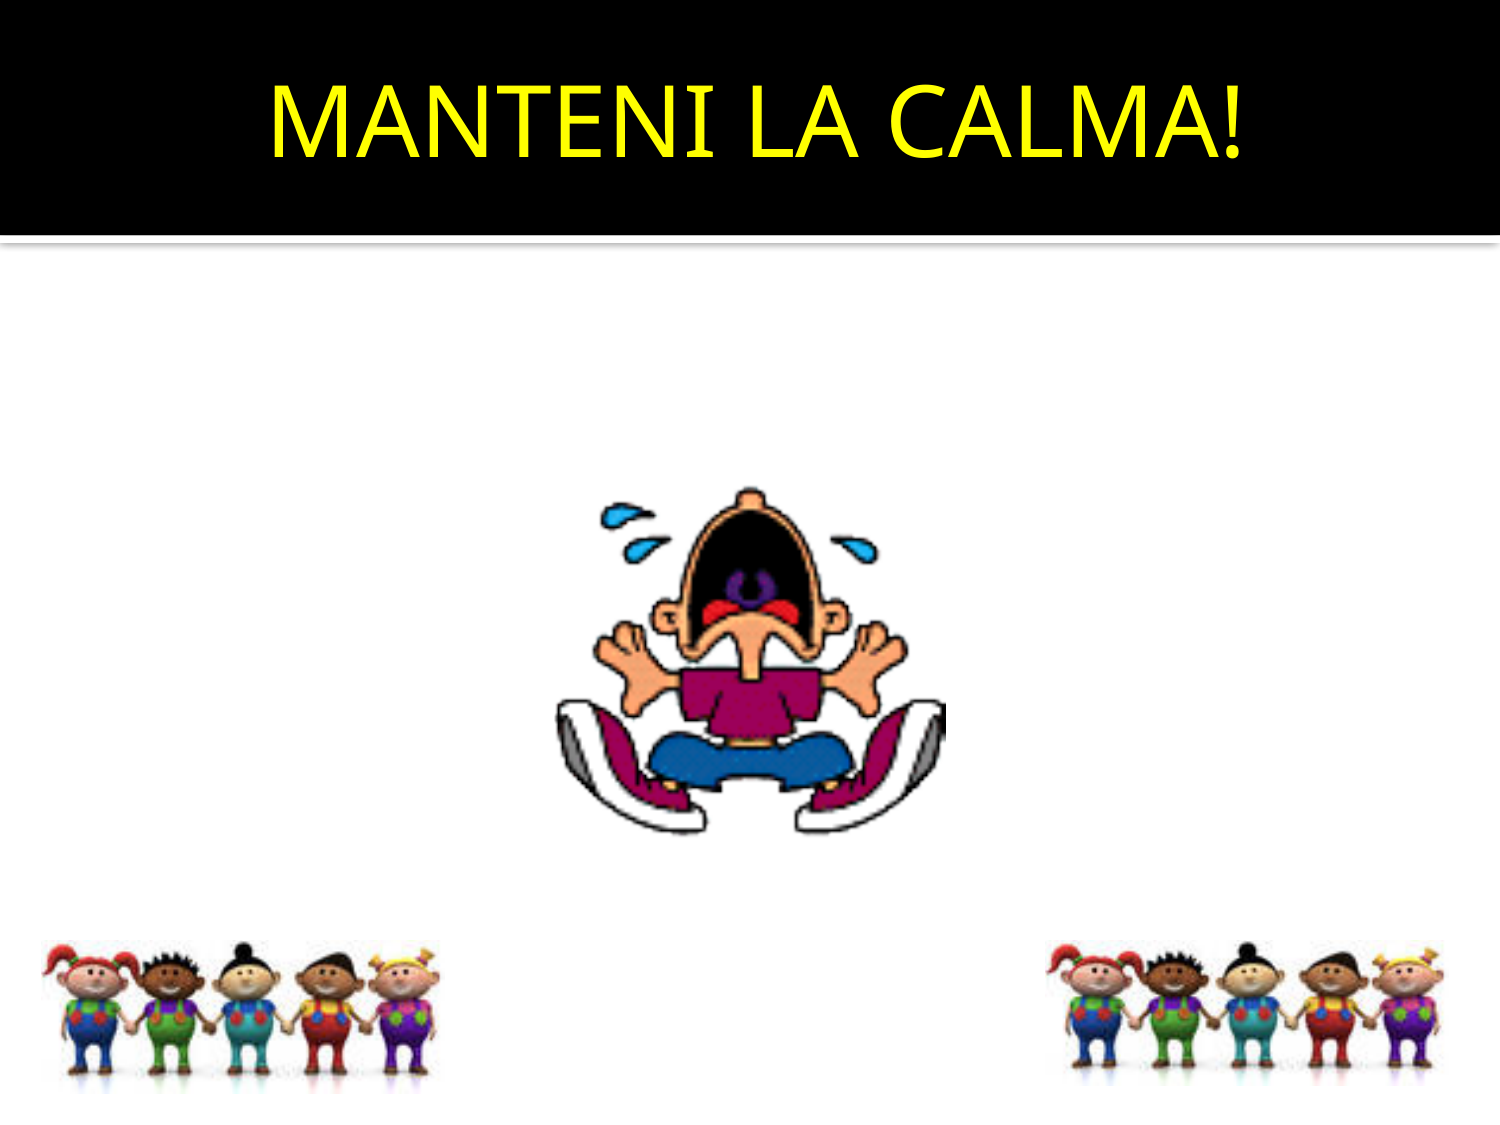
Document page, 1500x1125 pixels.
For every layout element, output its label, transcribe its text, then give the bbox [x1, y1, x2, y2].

picture [1045, 940, 1449, 1086]
list MANTENI LA CALMA! [0, 42, 1500, 208]
picture [554, 456, 946, 846]
picture [41, 940, 445, 1094]
